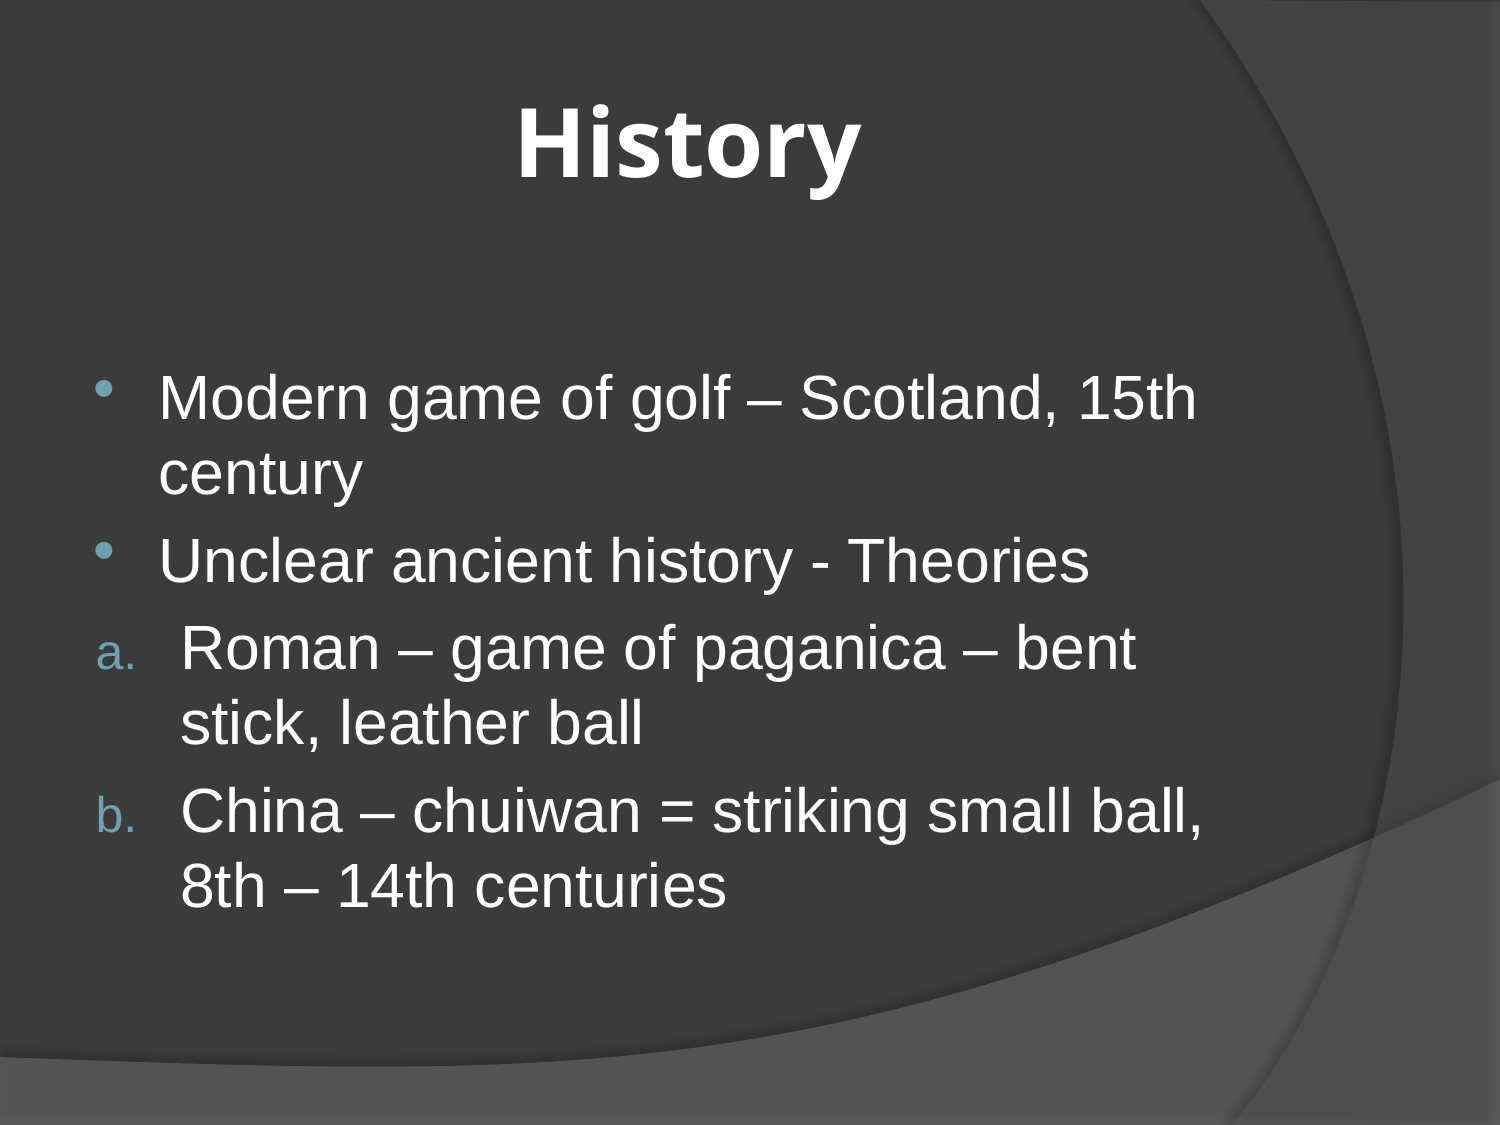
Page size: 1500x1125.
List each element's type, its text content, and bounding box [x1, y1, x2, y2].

list Modern game of golf – Scotland, 15th century Unclear ancient history - Theories Roman – game of paganica – bent stick, leather ball China – chuiwan = striking small ball, 8th – 14th centuries [75, 262, 1300, 1005]
title History [75, 45, 1300, 233]
